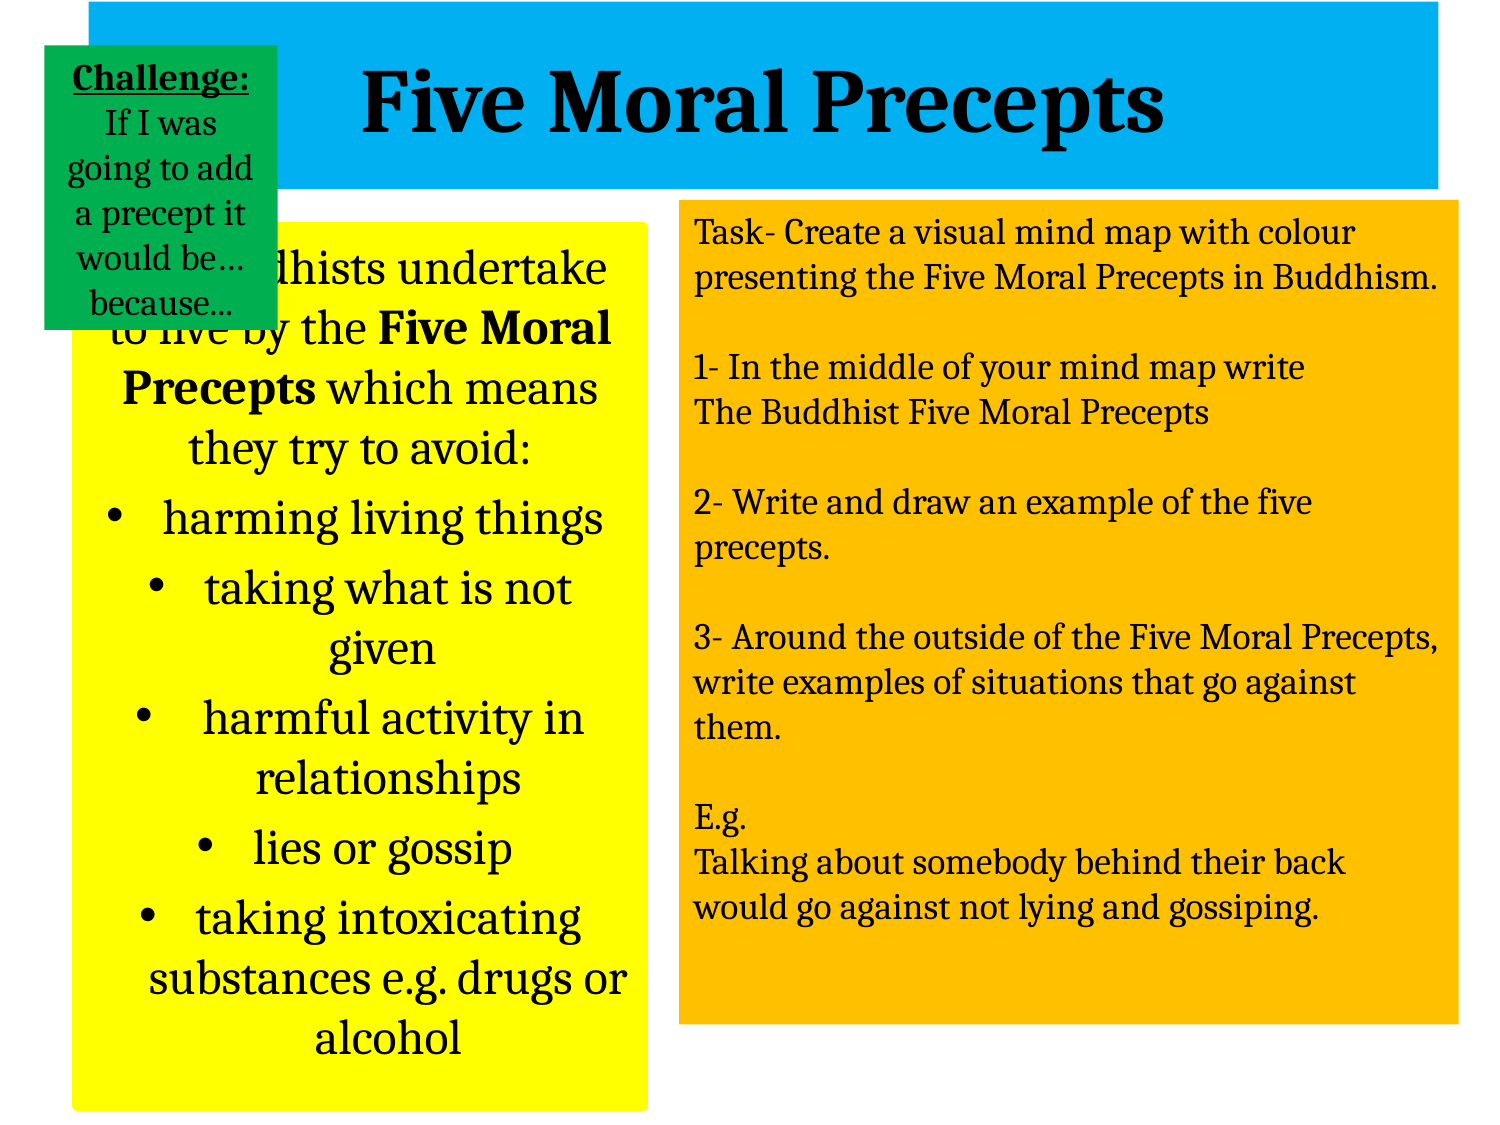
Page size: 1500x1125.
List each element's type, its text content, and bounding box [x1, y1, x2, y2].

text_box Task- Create a visual mind map with colour presenting the Five Moral Precepts in Buddhism. 1- In the middle of your mind map write The Buddhist Five Moral Precepts 2- Write and draw an example of the five precepts. 3- Around the outside of the Five Moral Precepts, write examples of situations that go against them. E.g. Talking about somebody behind their back would go against not lying and gossiping. [679, 199, 1459, 1025]
list All Buddhists undertake to live by the Five Moral Precepts which means they try to avoid: harming living things taking what is not given harmful activity in relationships lies or gossip taking intoxicating substances e.g. drugs or alcohol [76, 227, 644, 1106]
text_box Challenge: If I was going to add a precept it would be… because... [44, 45, 278, 330]
title Five Moral Precepts [88, 1, 1439, 190]
